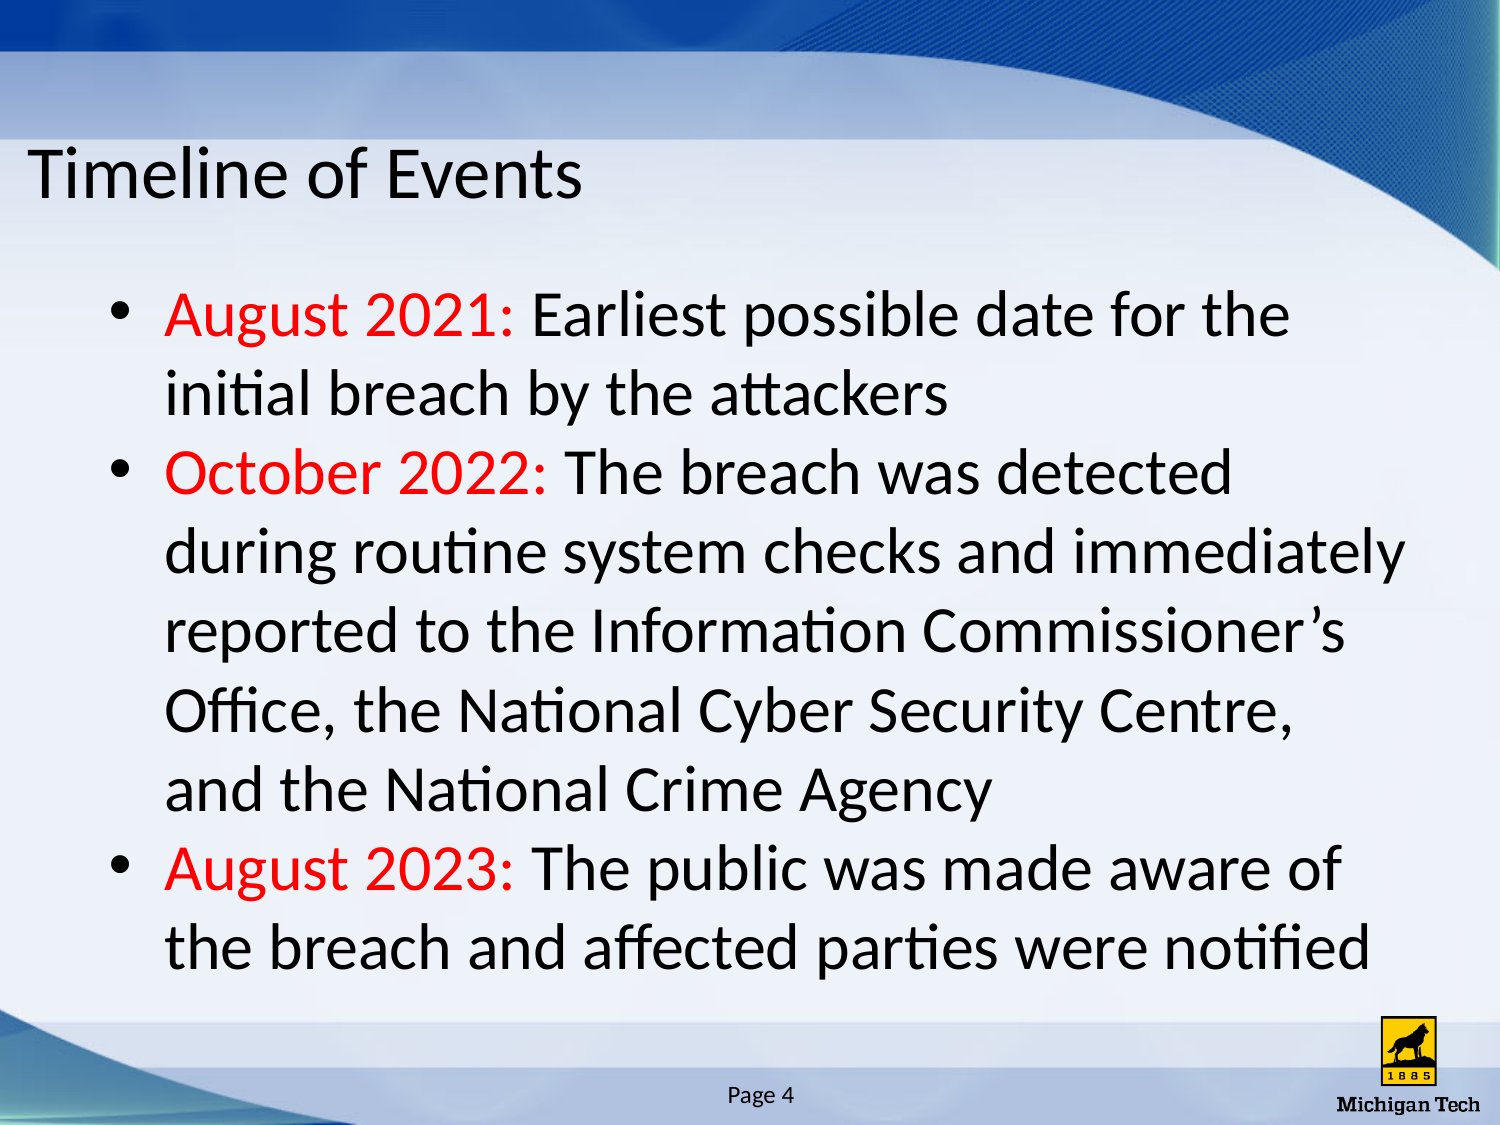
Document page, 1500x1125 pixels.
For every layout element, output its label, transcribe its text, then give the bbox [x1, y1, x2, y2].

title Timeline of Events [12, 75, 1263, 263]
picture [0, 0, 1500, 1125]
list August 2021: Earliest possible date for the initial breach by the attackers October 2022: The breach was detected during routine system checks and immediately reported to the Information Commissioner’s Office, the National Cyber Security Centre, and the National Crime Agency August 2023: The public was made aware of the breach and affected parties were notified [75, 262, 1425, 1063]
